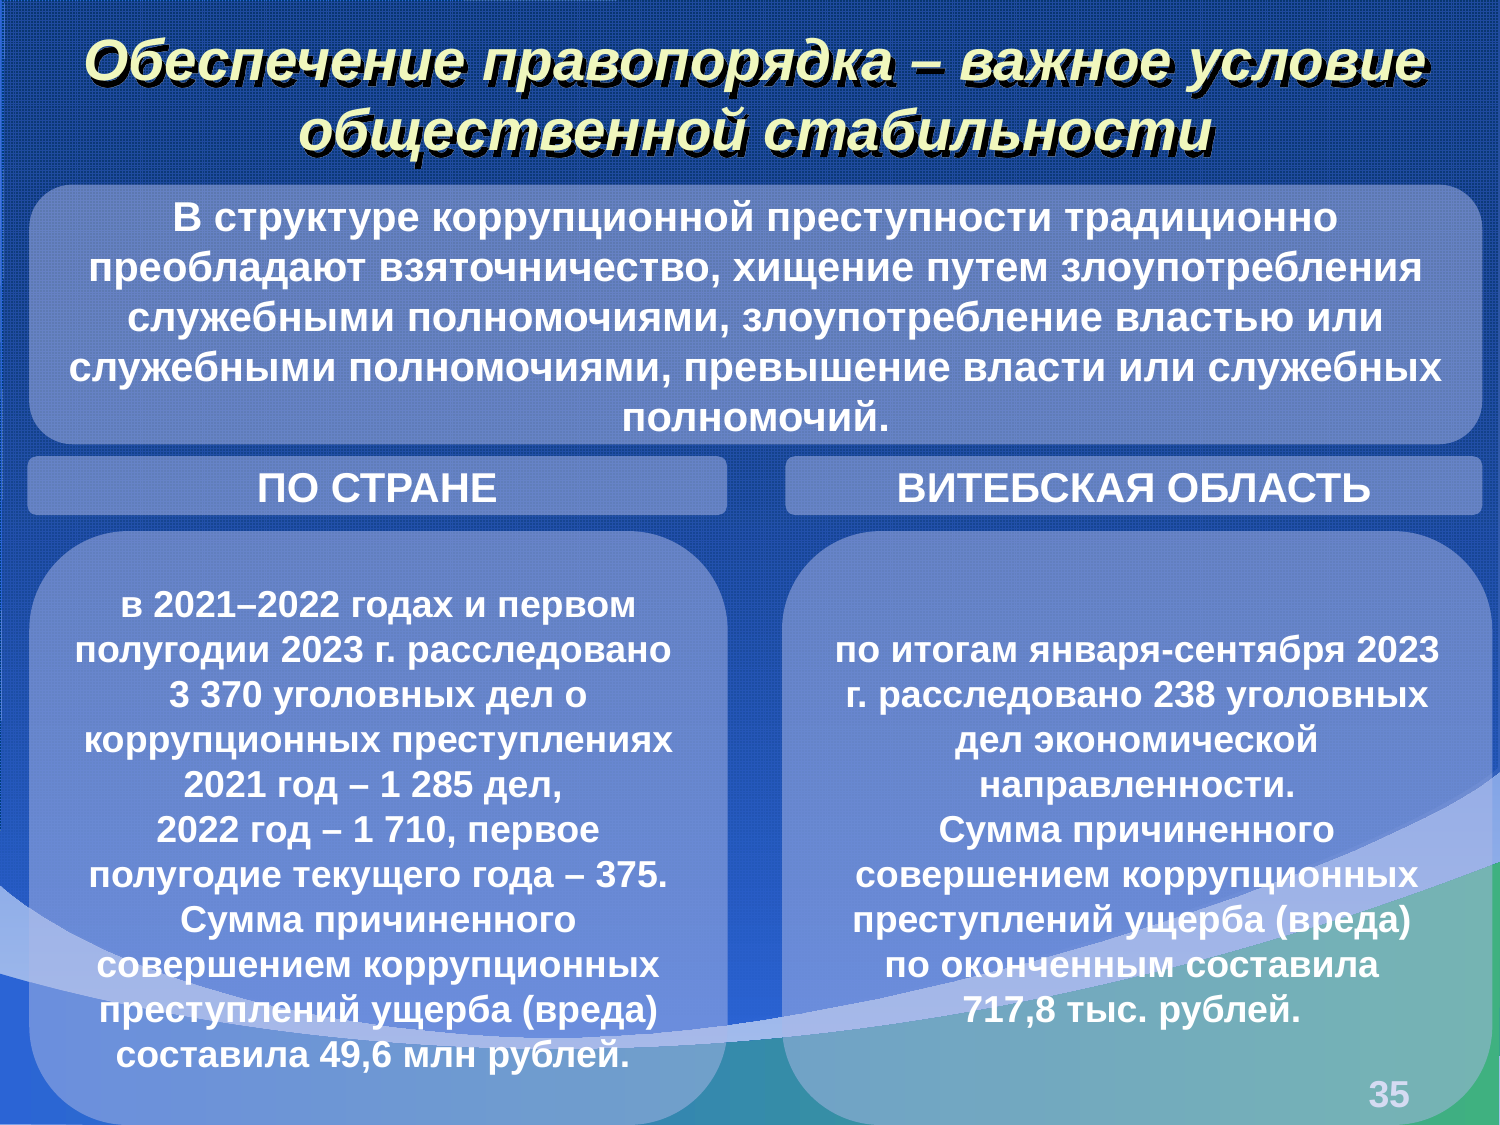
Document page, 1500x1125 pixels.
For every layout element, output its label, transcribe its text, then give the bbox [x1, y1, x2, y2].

text_box в 2021–2022 годах и первом полугодии 2023 г. расследовано 3 370 уголовных дел о коррупционных преступлениях 2021 год – 1 285 дел, 2022 год – 1 710, первое полугодие текущего года – 375. Сумма причиненного совершением коррупционных преступлений ущерба (вреда) составила 49,6 млн рублей. [29, 531, 728, 1125]
text_box ПО СТРАНЕ [27, 456, 728, 516]
text_box Обеспечение правопорядка – важное условие общественной стабильности [5, 0, 1500, 185]
text_box по итогам января-сентября 2023 г. расследовано 238 уголовных дел экономической направленности. Сумма причиненного совершением коррупционных преступлений ущерба (вреда) по оконченным составила 717,8 тыс. рублей. [782, 531, 1493, 1125]
text_box ВИТЕБСКАЯ ОБЛАСТЬ [785, 456, 1483, 516]
text_box В структуре коррупционной преступности традиционно преобладают взяточничество, хищение путем злоупотребления служебными полномочиями, злоупотребление властью или служебными полномочиями, превышение власти или служебных полномочий. [29, 184, 1483, 445]
